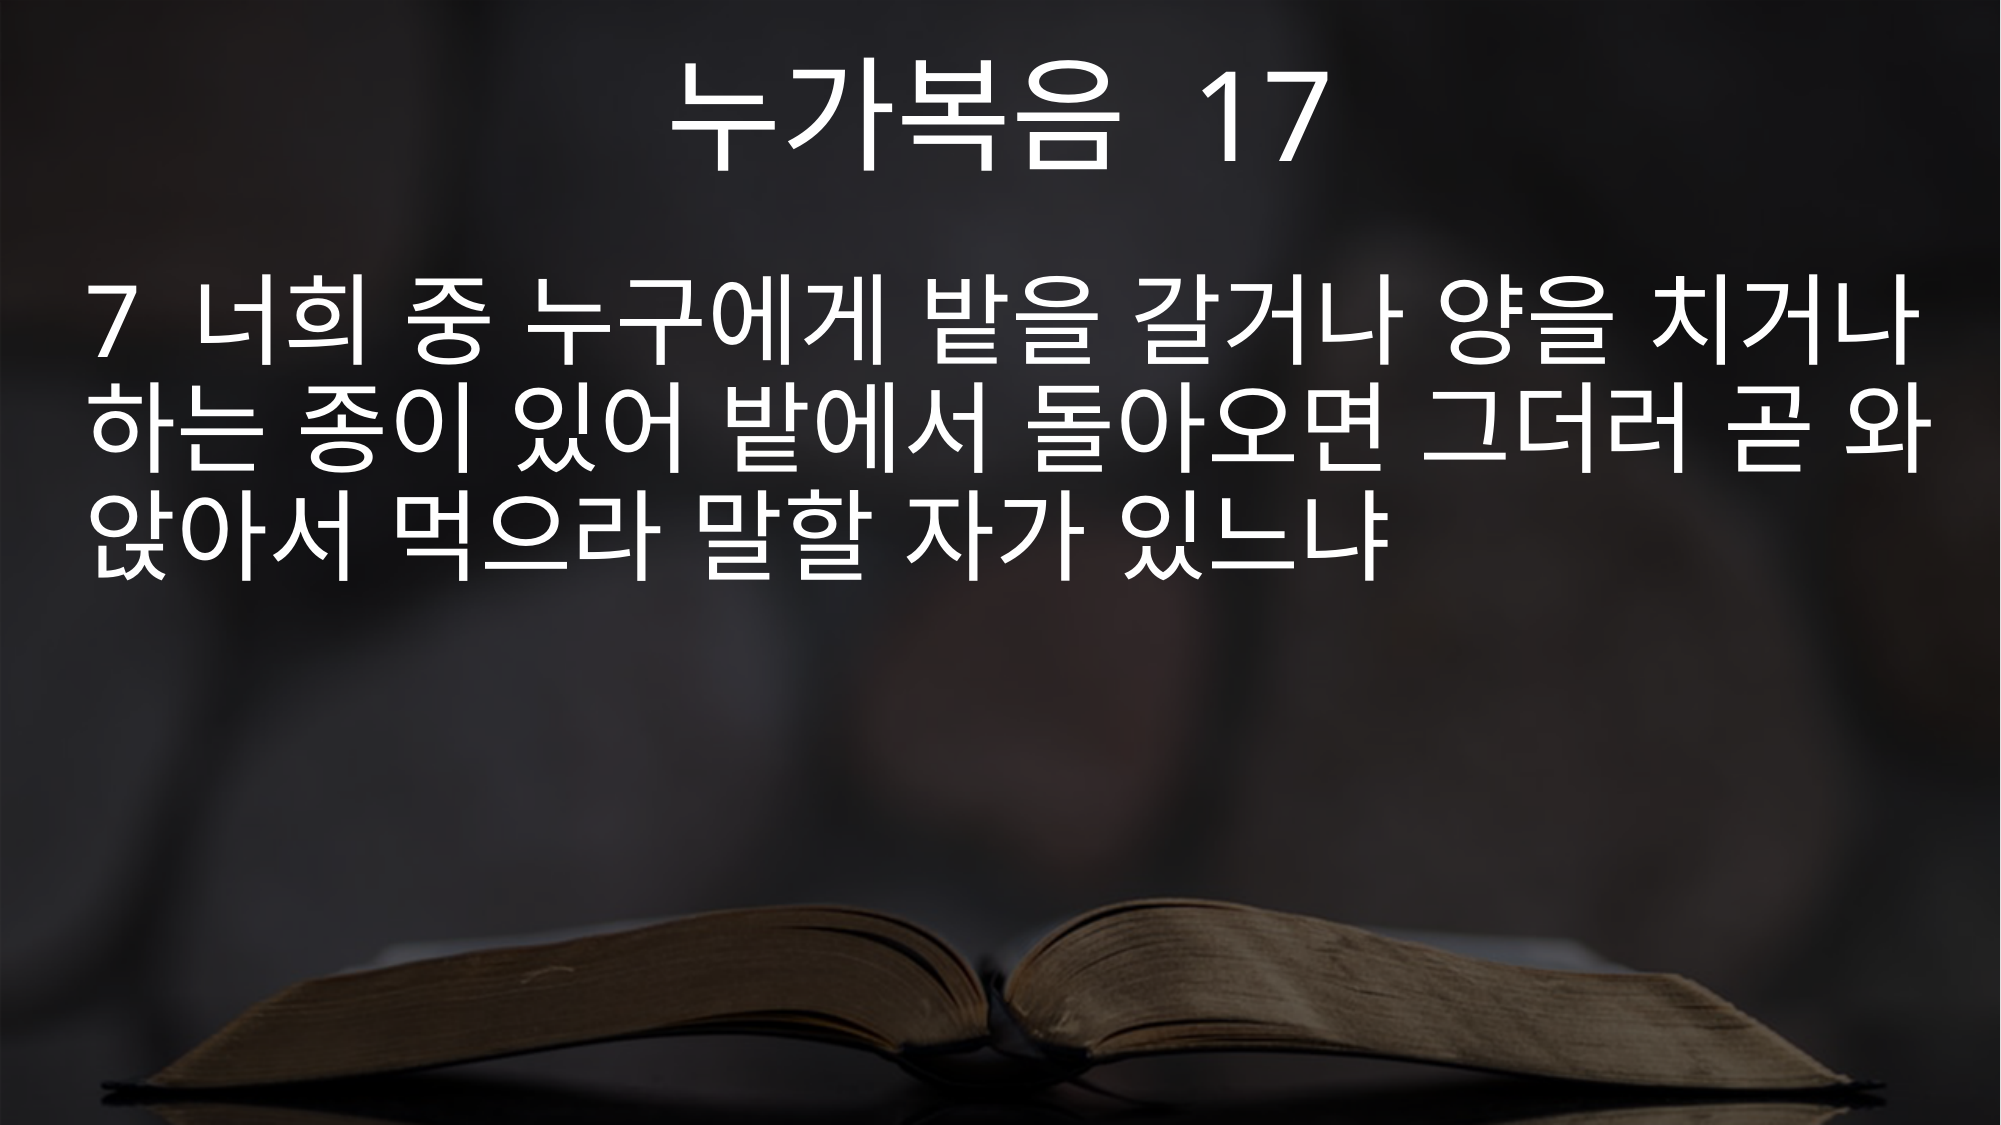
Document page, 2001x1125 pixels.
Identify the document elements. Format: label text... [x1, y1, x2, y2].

picture [0, 0, 2001, 1125]
footer 누가복음 17 [0, 32, 2000, 192]
list 7 너희 중 누구에게 밭을 갈거나 양을 치거나 하는 종이 있어 밭에서 돌아오면 그더러 곧 와 앉아서 먹으라 말할 자가 있느냐 [69, 263, 1953, 423]
